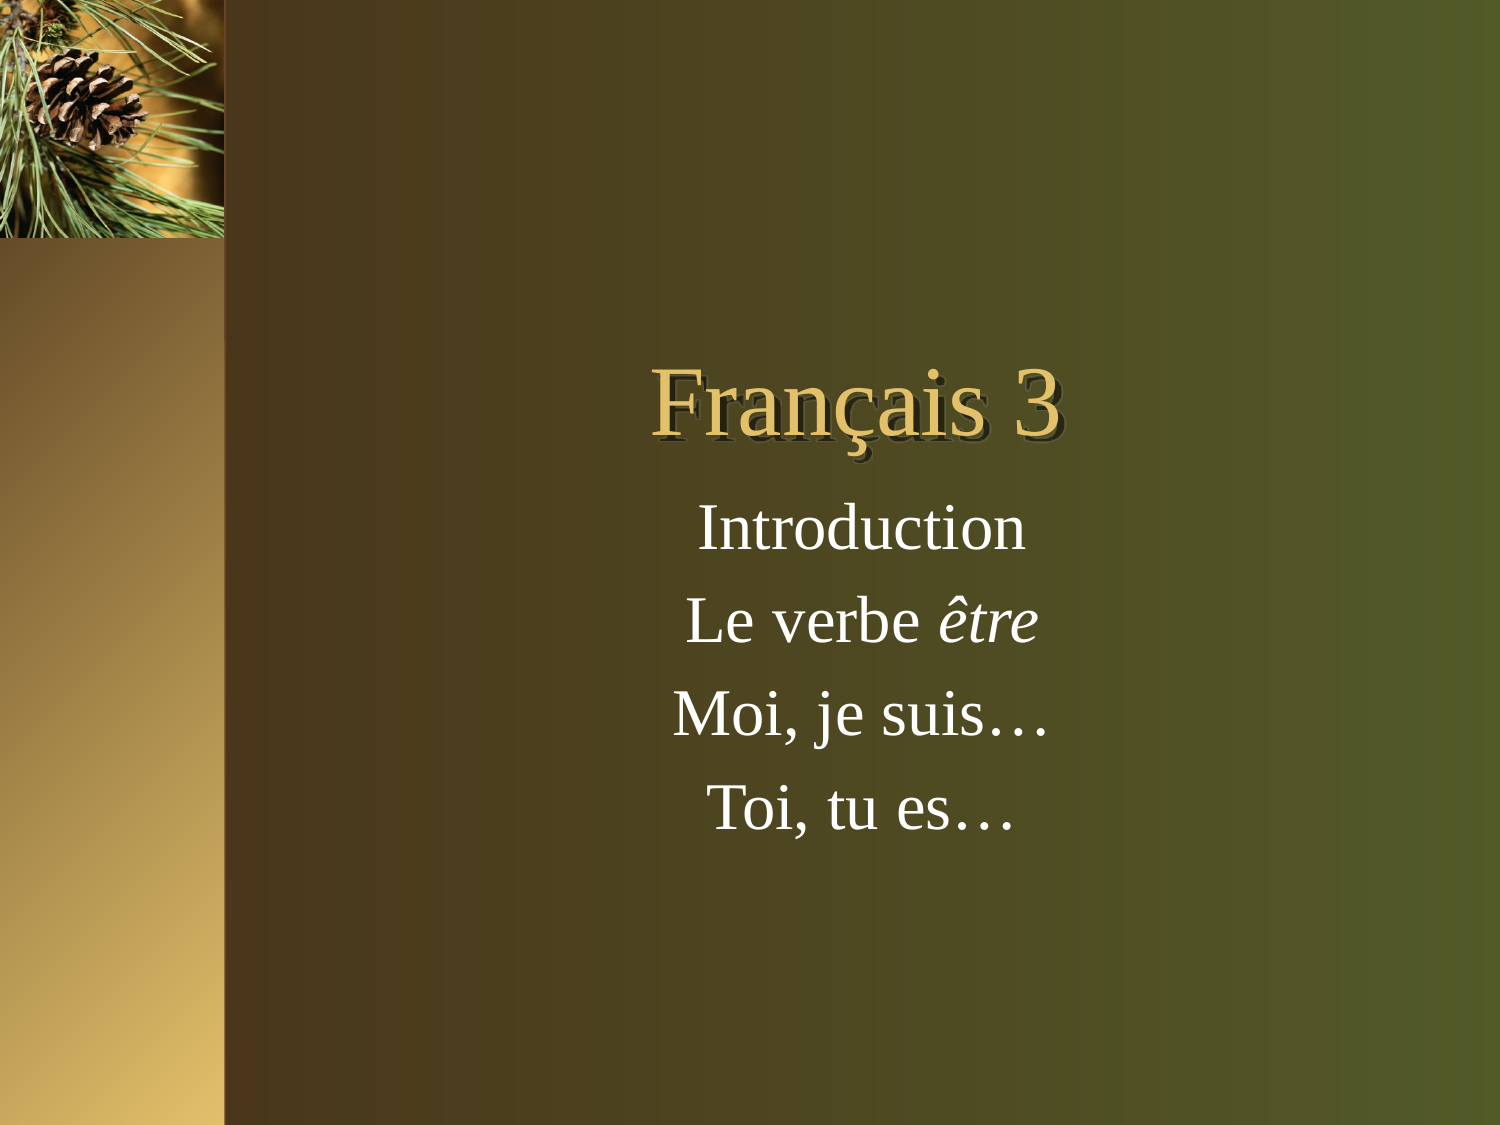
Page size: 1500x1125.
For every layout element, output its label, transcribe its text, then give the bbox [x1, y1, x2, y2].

subtitle Introduction Le verbe être Moi, je suis… Toi, tu es… [337, 474, 1388, 863]
picture [0, 0, 224, 238]
title Français 3 [262, 274, 1451, 517]
